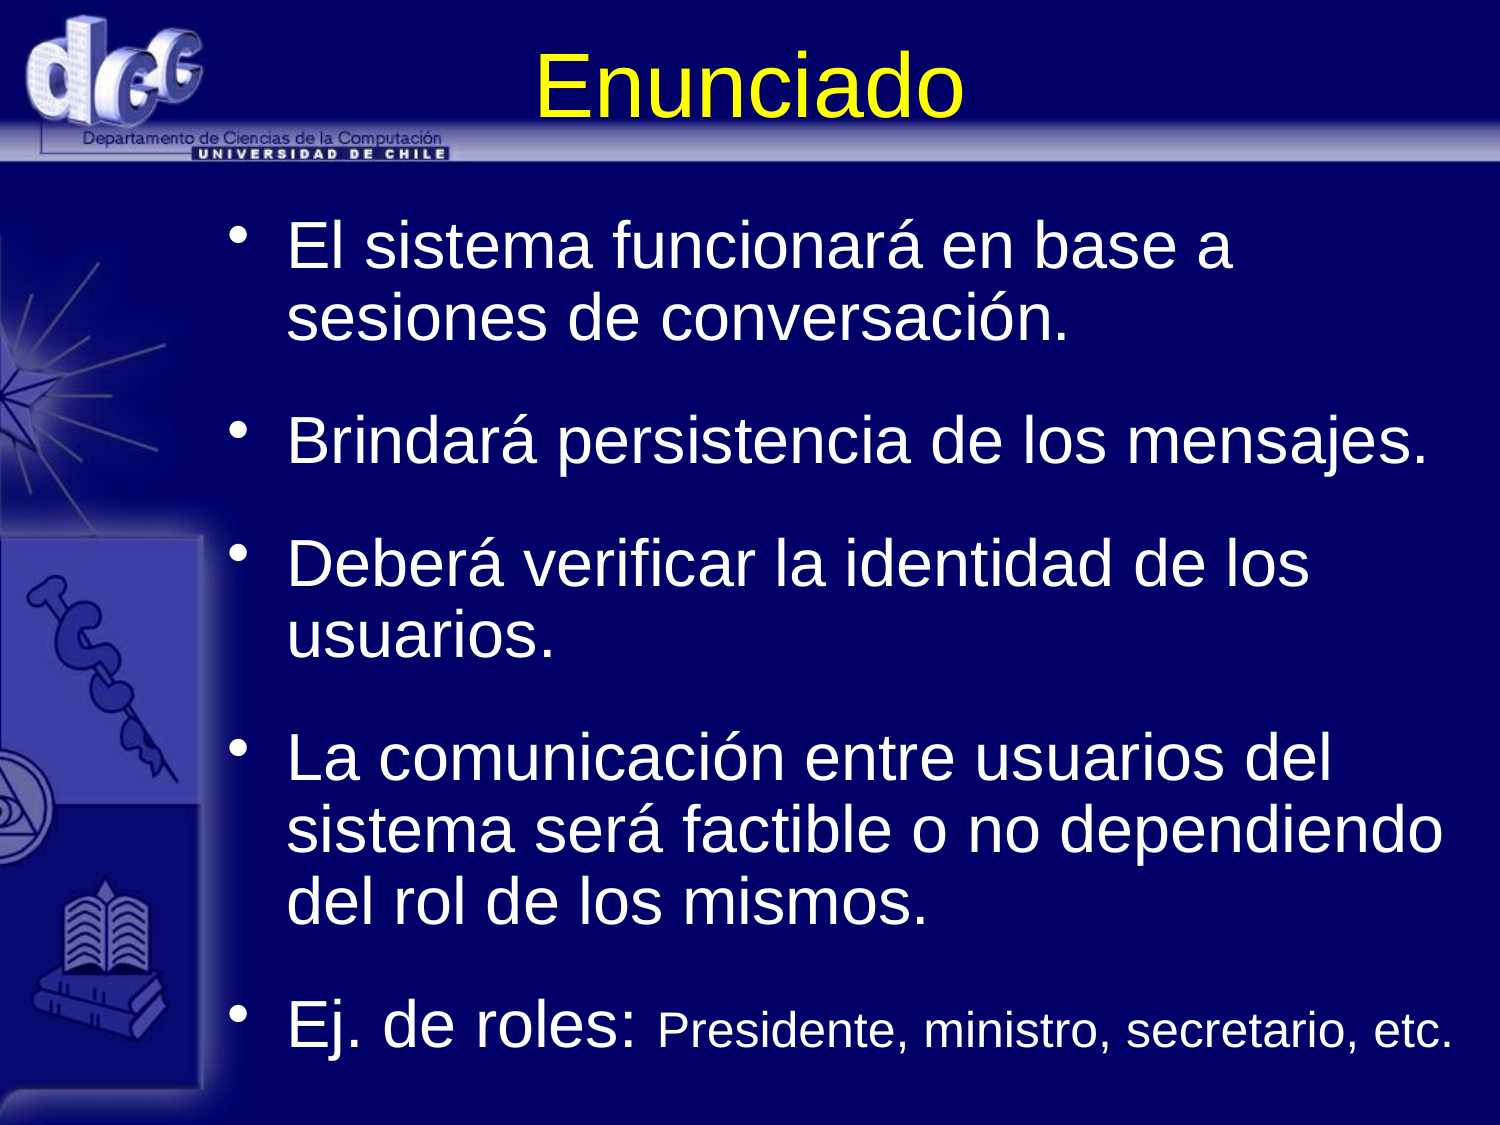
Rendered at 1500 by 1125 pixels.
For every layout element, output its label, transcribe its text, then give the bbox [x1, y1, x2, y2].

picture [0, 0, 1500, 1125]
title Enunciado [112, 0, 1388, 163]
list El sistema funcionará en base a sesiones de conversación. Brindará persistencia de los mensajes. Deberá verificar la identidad de los usuarios. La comunicación entre usuarios del sistema será factible o no dependiendo del rol de los mismos. Ej. de roles: Presidente, ministro, secretario, etc. [182, 203, 1500, 1095]
